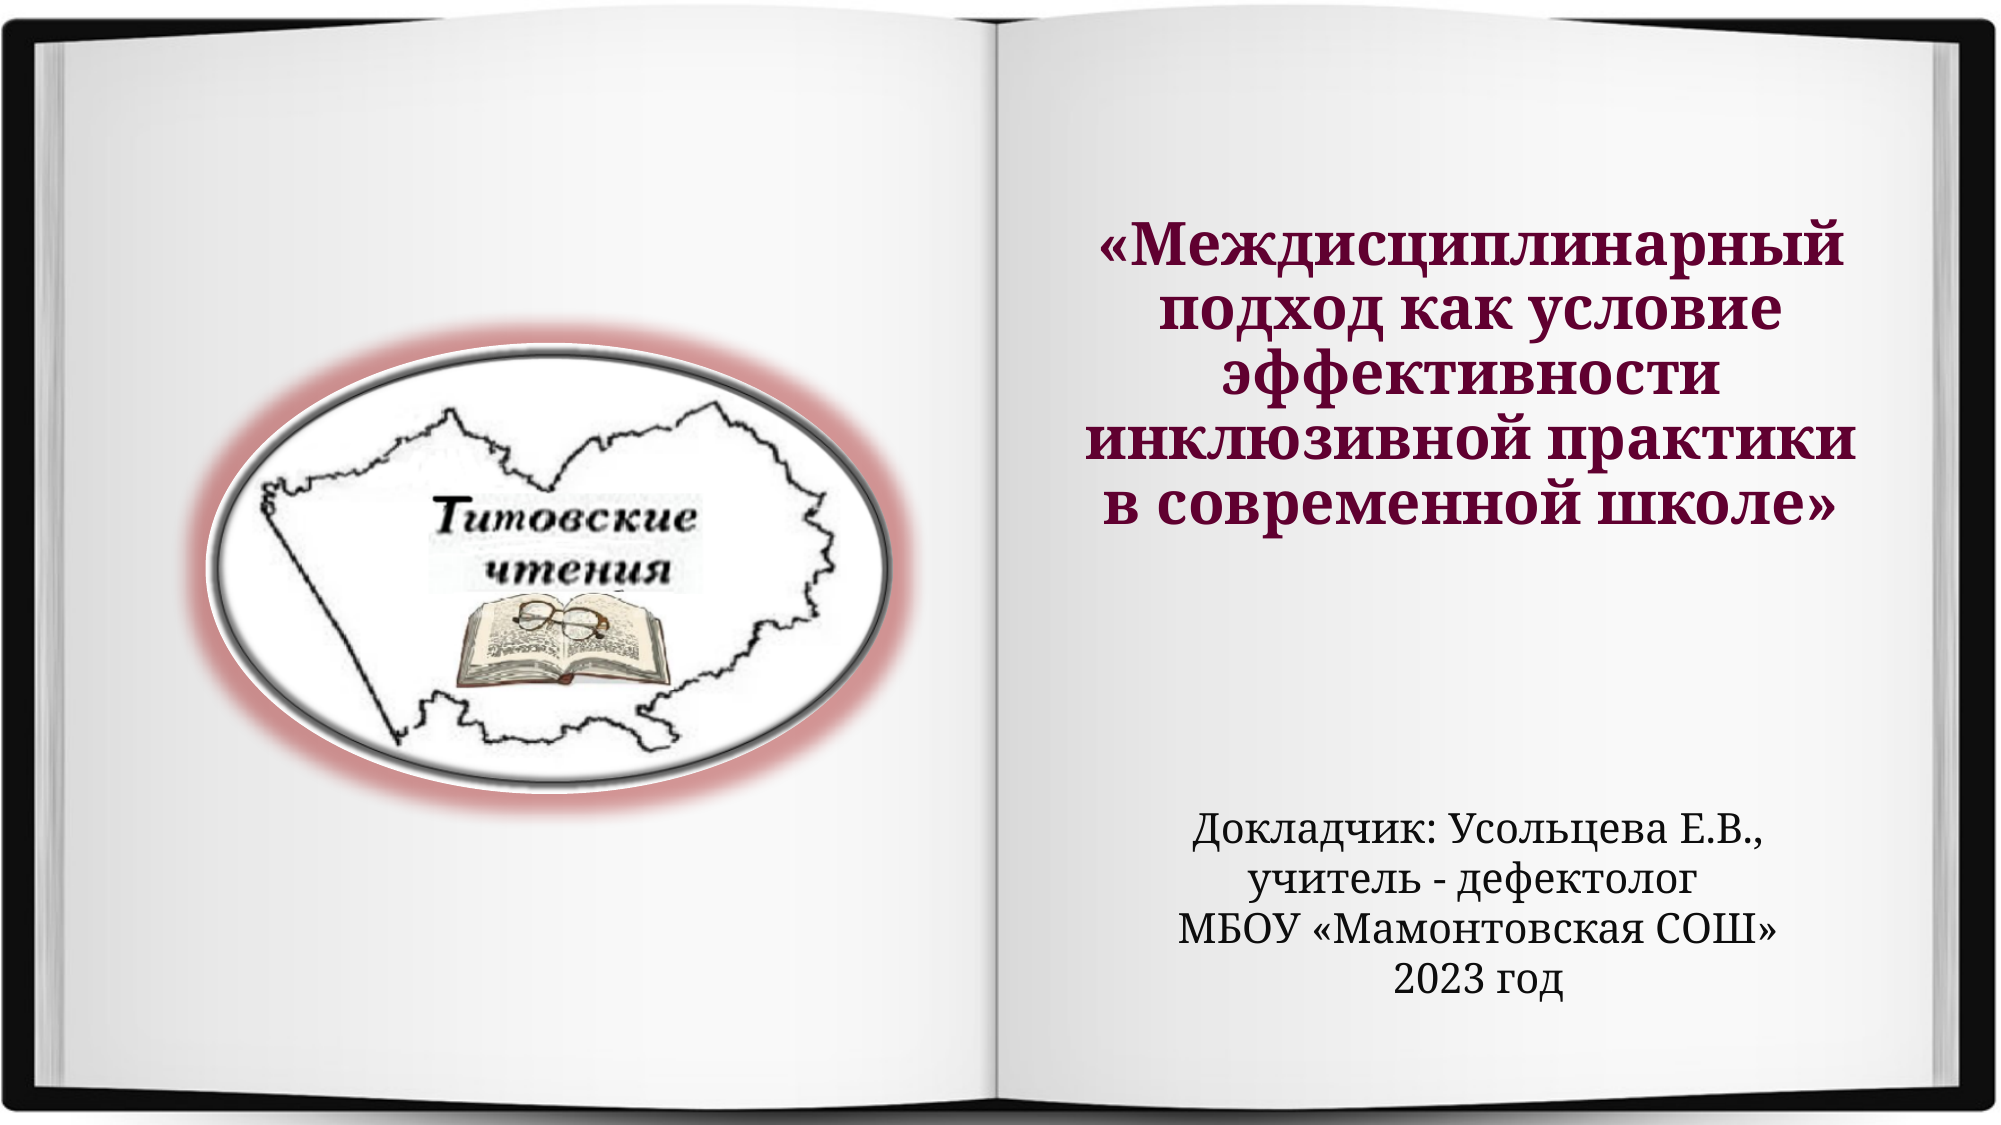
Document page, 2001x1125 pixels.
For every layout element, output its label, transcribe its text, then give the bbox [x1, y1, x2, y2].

title «Междисциплинарный подход как условие эффективности инклюзивной практики в современной школе» [1068, 76, 1875, 545]
picture [0, 0, 2001, 1125]
list Докладчик: Усольцева Е.В., учитель - дефектолог МБОУ «Мамонтовская СОШ» 2023 год [1081, 794, 1875, 1041]
